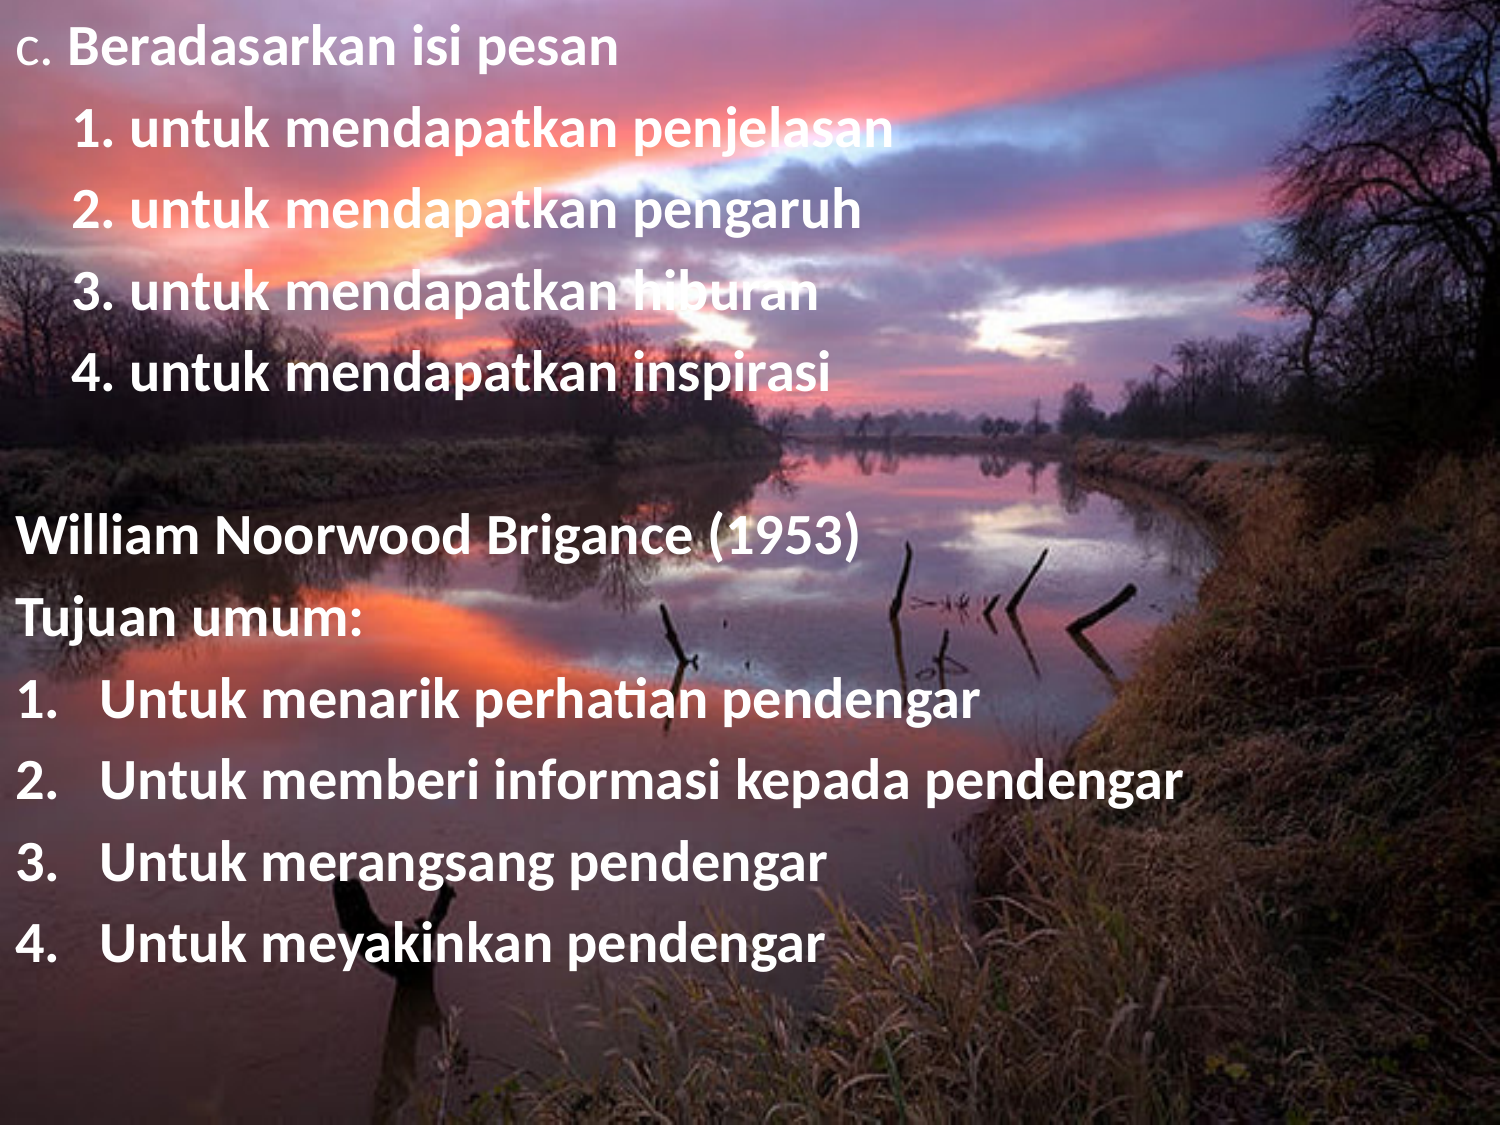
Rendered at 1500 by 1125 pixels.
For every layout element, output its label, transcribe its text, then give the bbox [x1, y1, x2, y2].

list c. Beradasarkan isi pesan 1. untuk mendapatkan penjelasan 2. untuk mendapatkan pengaruh 3. untuk mendapatkan hiburan 4. untuk mendapatkan inspirasi William Noorwood Brigance (1953) Tujuan umum: Untuk menarik perhatian pendengar Untuk memberi informasi kepada pendengar Untuk merangsang pendengar Untuk meyakinkan pendengar [0, 0, 1500, 1125]
